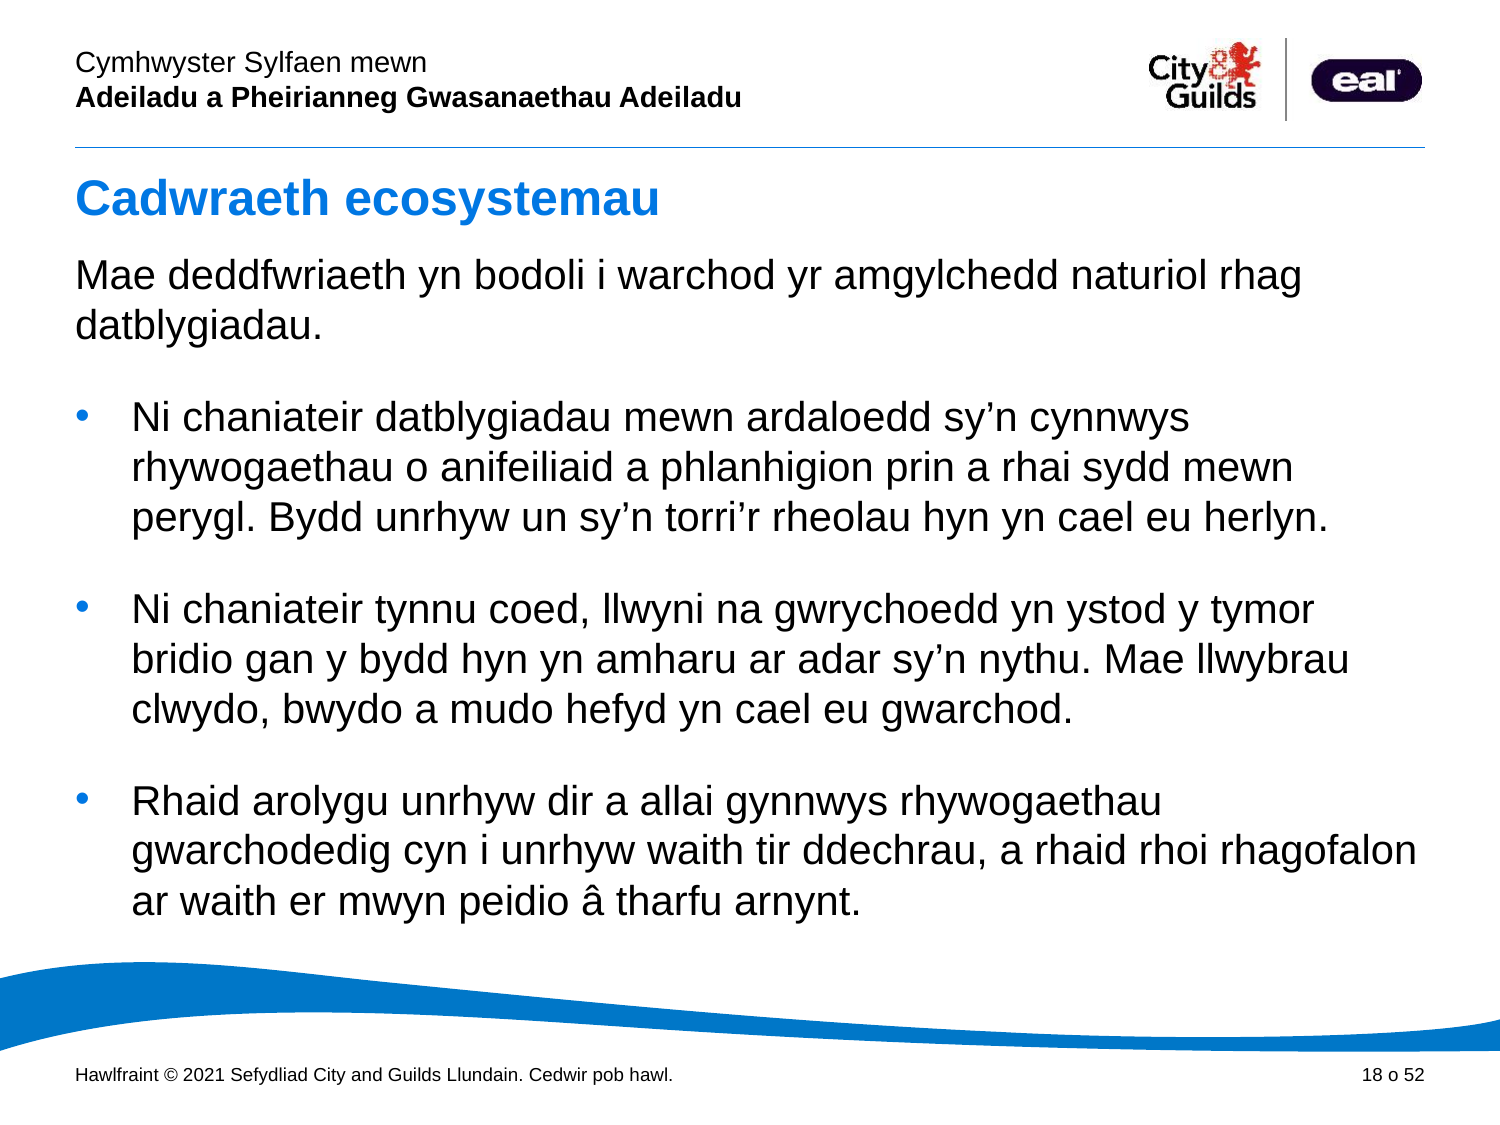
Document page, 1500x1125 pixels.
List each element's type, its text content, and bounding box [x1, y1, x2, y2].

picture [1149, 38, 1422, 121]
list Mae deddfwriaeth yn bodoli i warchod yr amgylchedd naturiol rhag datblygiadau. Ni chaniateir datblygiadau mewn ardaloedd sy’n cynnwys rhywogaethau o anifeiliaid a phlanhigion prin a rhai sydd mewn perygl. Bydd unrhyw un sy’n torri’r rheolau hyn yn cael eu herlyn. Ni chaniateir tynnu coed, llwyni na gwrychoedd yn ystod y tymor bridio gan y bydd hyn yn amharu ar adar sy’n nythu. Mae llwybrau clwydo, bwydo a mudo hefyd yn cael eu gwarchod. Rhaid arolygu unrhyw dir a allai gynnwys rhywogaethau gwarchodedig cyn i unrhyw waith tir ddechrau, a rhaid rhoi rhagofalon ar waith er mwyn peidio â tharfu arnynt. [74, 247, 1426, 946]
title Cadwraeth ecosystemau [74, 165, 1426, 229]
